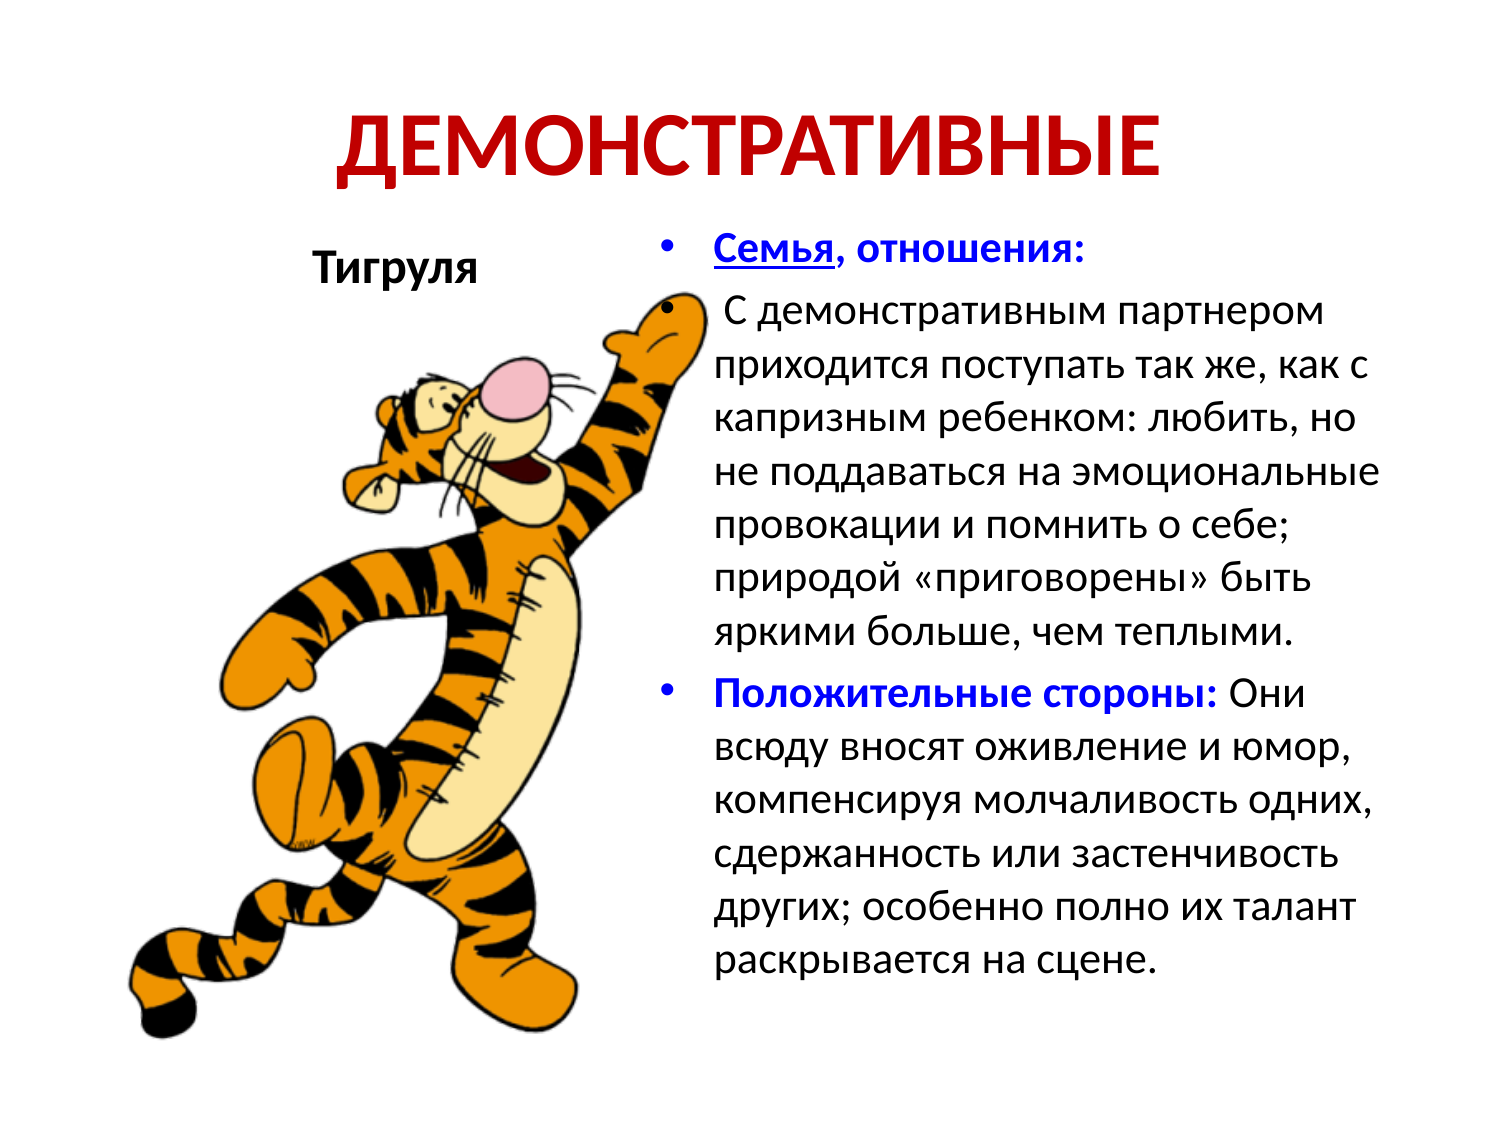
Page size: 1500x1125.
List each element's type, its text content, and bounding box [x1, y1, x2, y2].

list Тигруля [64, 196, 728, 302]
title ДЕМОНСТРАТИВНЫЕ [75, 45, 1425, 210]
list Семья, отношения: С демонстративным партнером приходится поступать так же, как с капризным ребенком: любить, но не поддаваться на эмоциональные провокации и помнить о себе; природой «приговорены» быть яркими больше, чем теплыми. Положительные стороны: Они всюду вносят оживление и юмор, компенсируя молчаливость одних, сдержанность или застенчивость других; особенно полно их талант раскрывается на сцене. [644, 210, 1425, 1005]
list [123, 290, 713, 1042]
